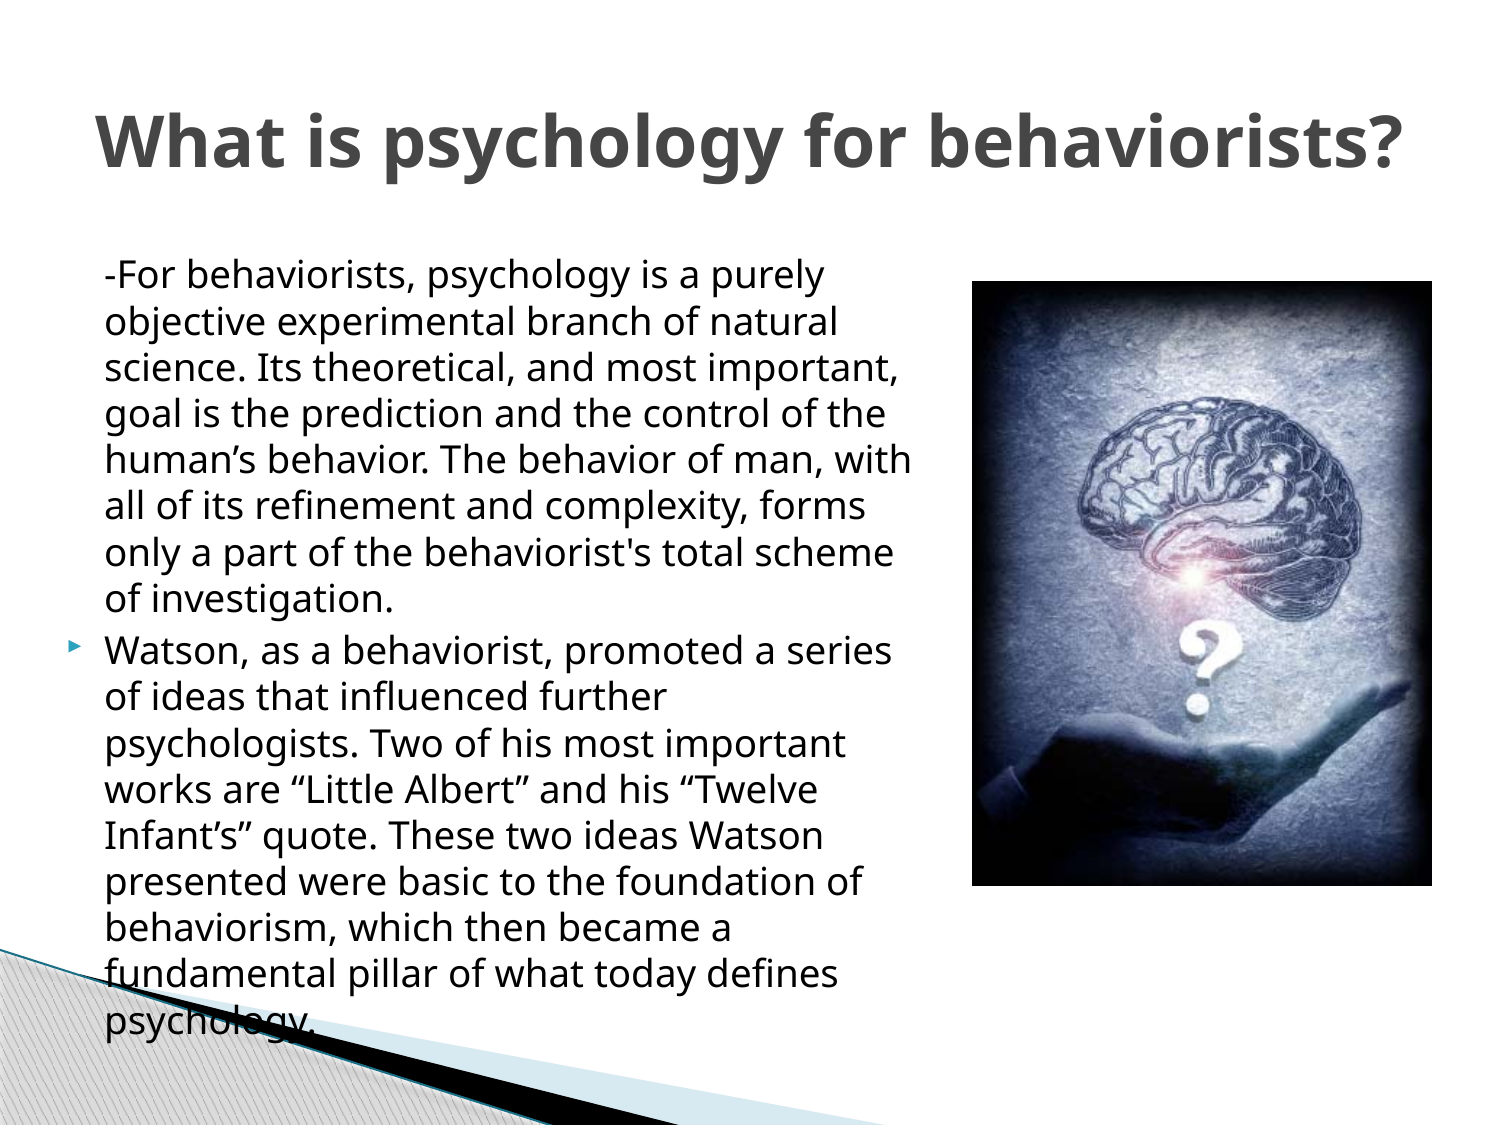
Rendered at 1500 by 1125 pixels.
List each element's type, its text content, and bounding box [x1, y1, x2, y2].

picture [972, 280, 1432, 886]
title What is psychology for behaviorists? [75, 45, 1425, 233]
list -For behaviorists, psychology is a purely objective experimental branch of natural science. Its theoretical, and most important, goal is the prediction and the control of the human’s behavior. The behavior of man, with all of its refinement and complexity, forms only a part of the behaviorist's total scheme of investigation. Watson, as a behaviorist, promoted a series of ideas that influenced further psychologists. Two of his most important works are “Little Albert” and his “Twelve Infant’s” quote. These two ideas Watson presented were basic to the foundation of behaviorism, which then became a fundamental pillar of what today defines psychology. [35, 243, 938, 1055]
